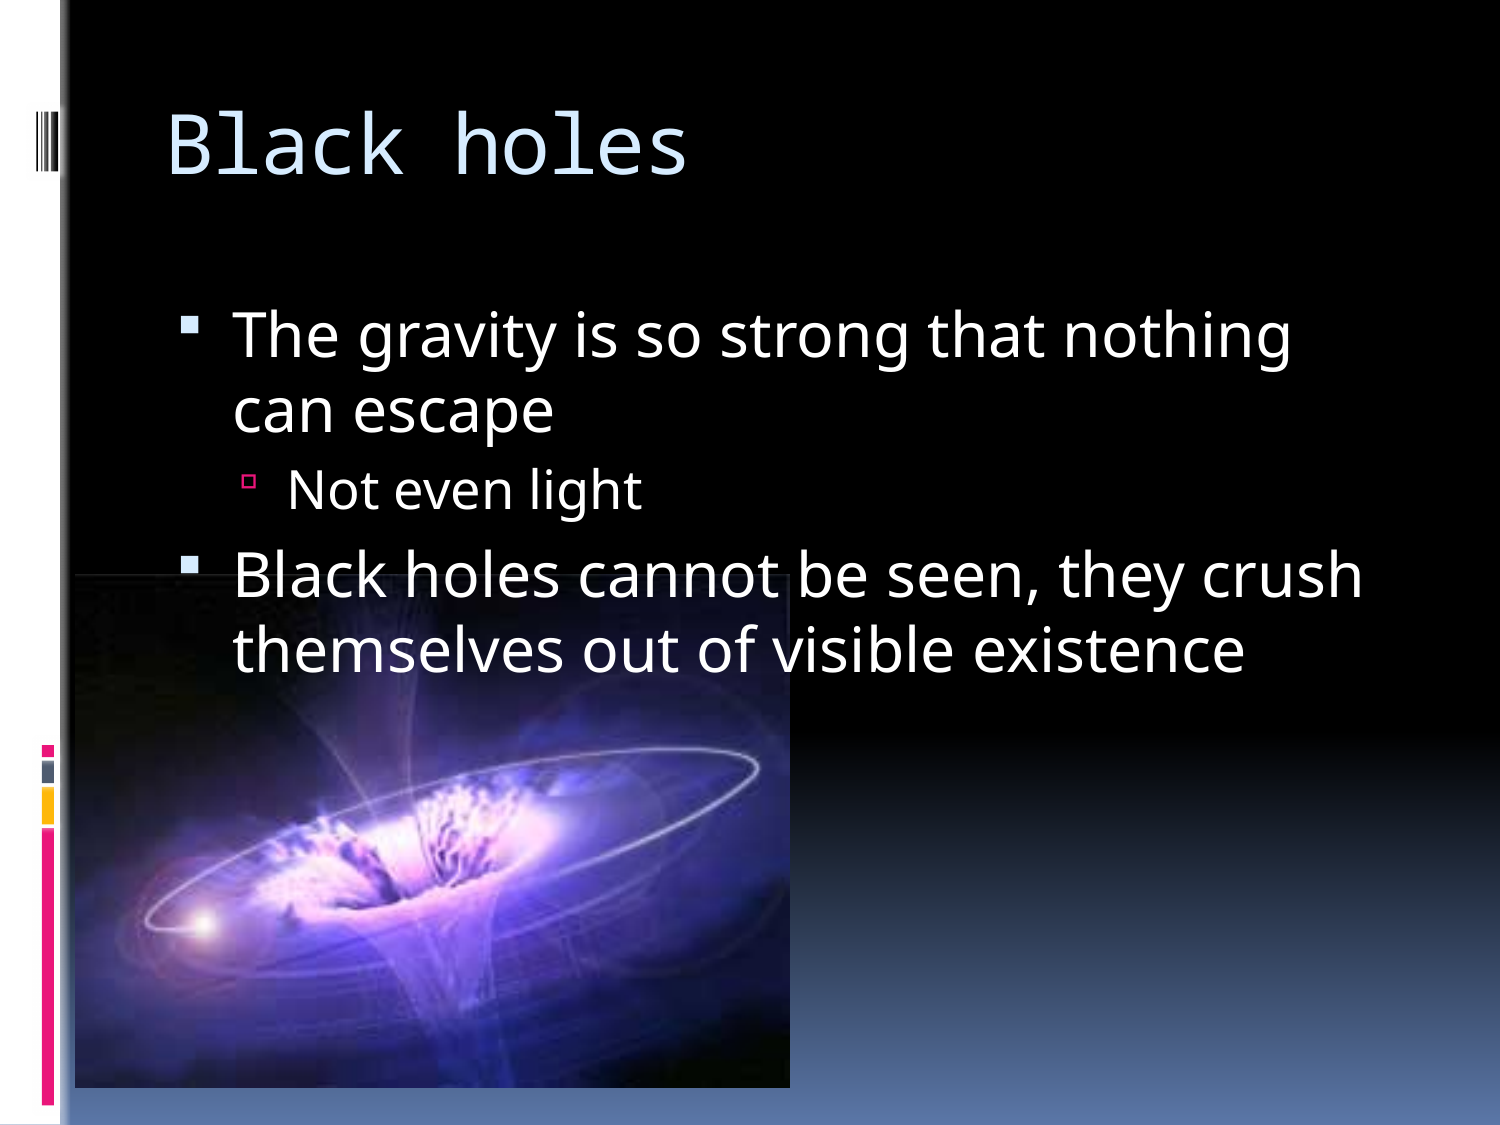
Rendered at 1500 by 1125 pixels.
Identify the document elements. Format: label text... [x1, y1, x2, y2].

title Black holes [150, 83, 1425, 234]
list The gravity is so strong that nothing can escape Not even light Black holes cannot be seen, they crush themselves out of visible existence [150, 287, 1425, 1038]
picture [74, 574, 790, 1088]
